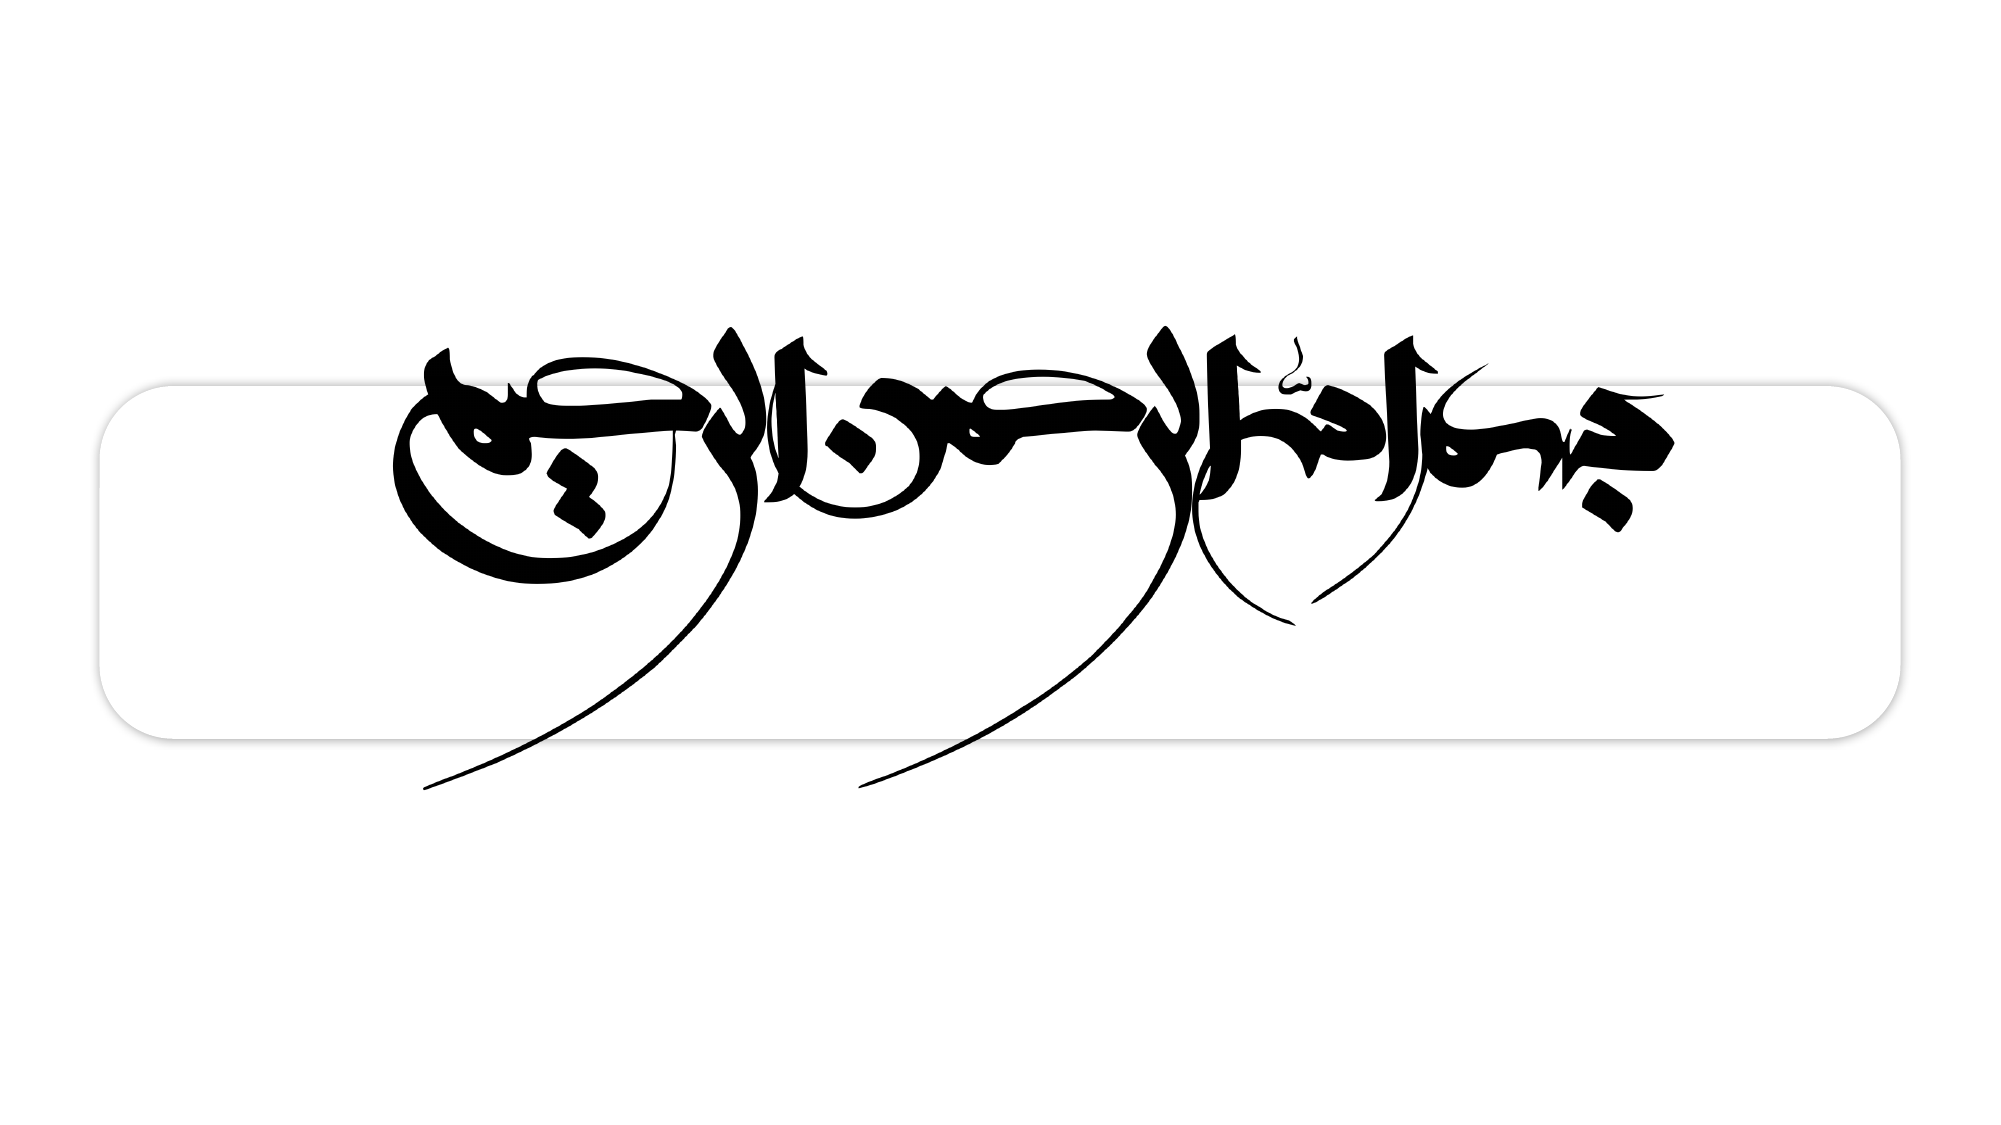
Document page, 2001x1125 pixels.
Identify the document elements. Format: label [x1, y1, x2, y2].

picture [230, 272, 1854, 853]
